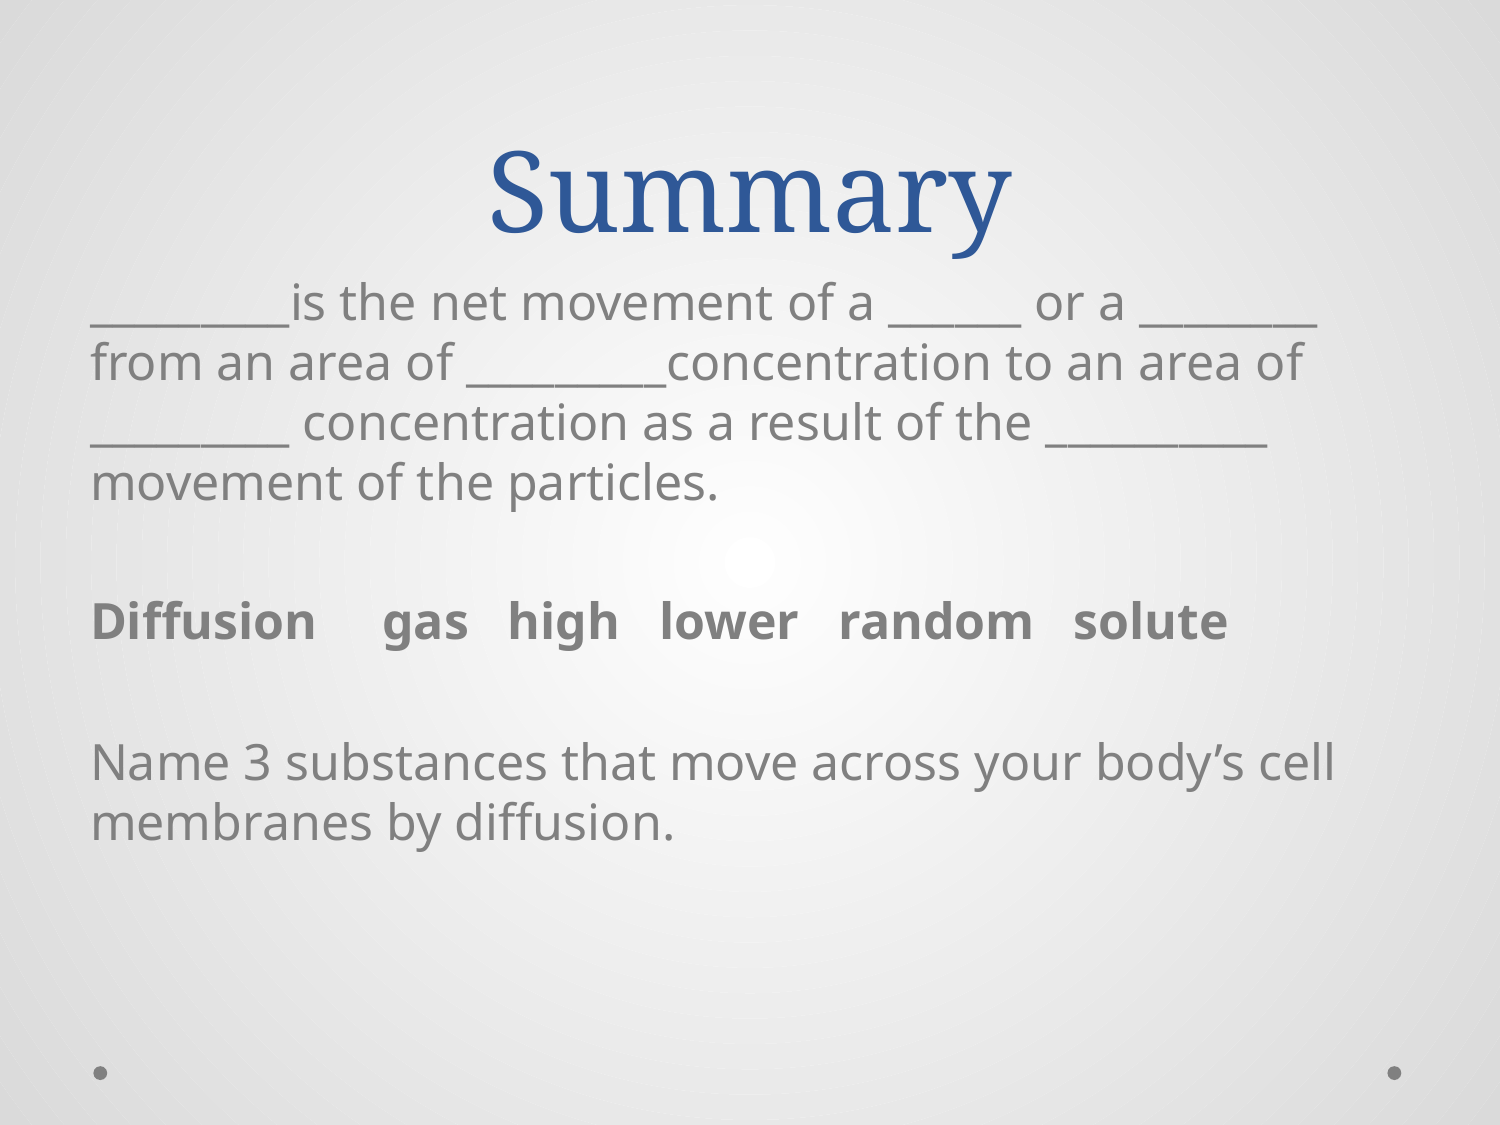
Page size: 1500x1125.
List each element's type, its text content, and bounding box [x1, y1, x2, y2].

title Summary [75, 0, 1425, 262]
list _________is the net movement of a ______ or a ________ from an area of _________concentration to an area of _________ concentration as a result of the __________ movement of the particles. Diffusion gas high lower random solute Name 3 substances that move across your body’s cell membranes by diffusion. [75, 262, 1425, 1005]
